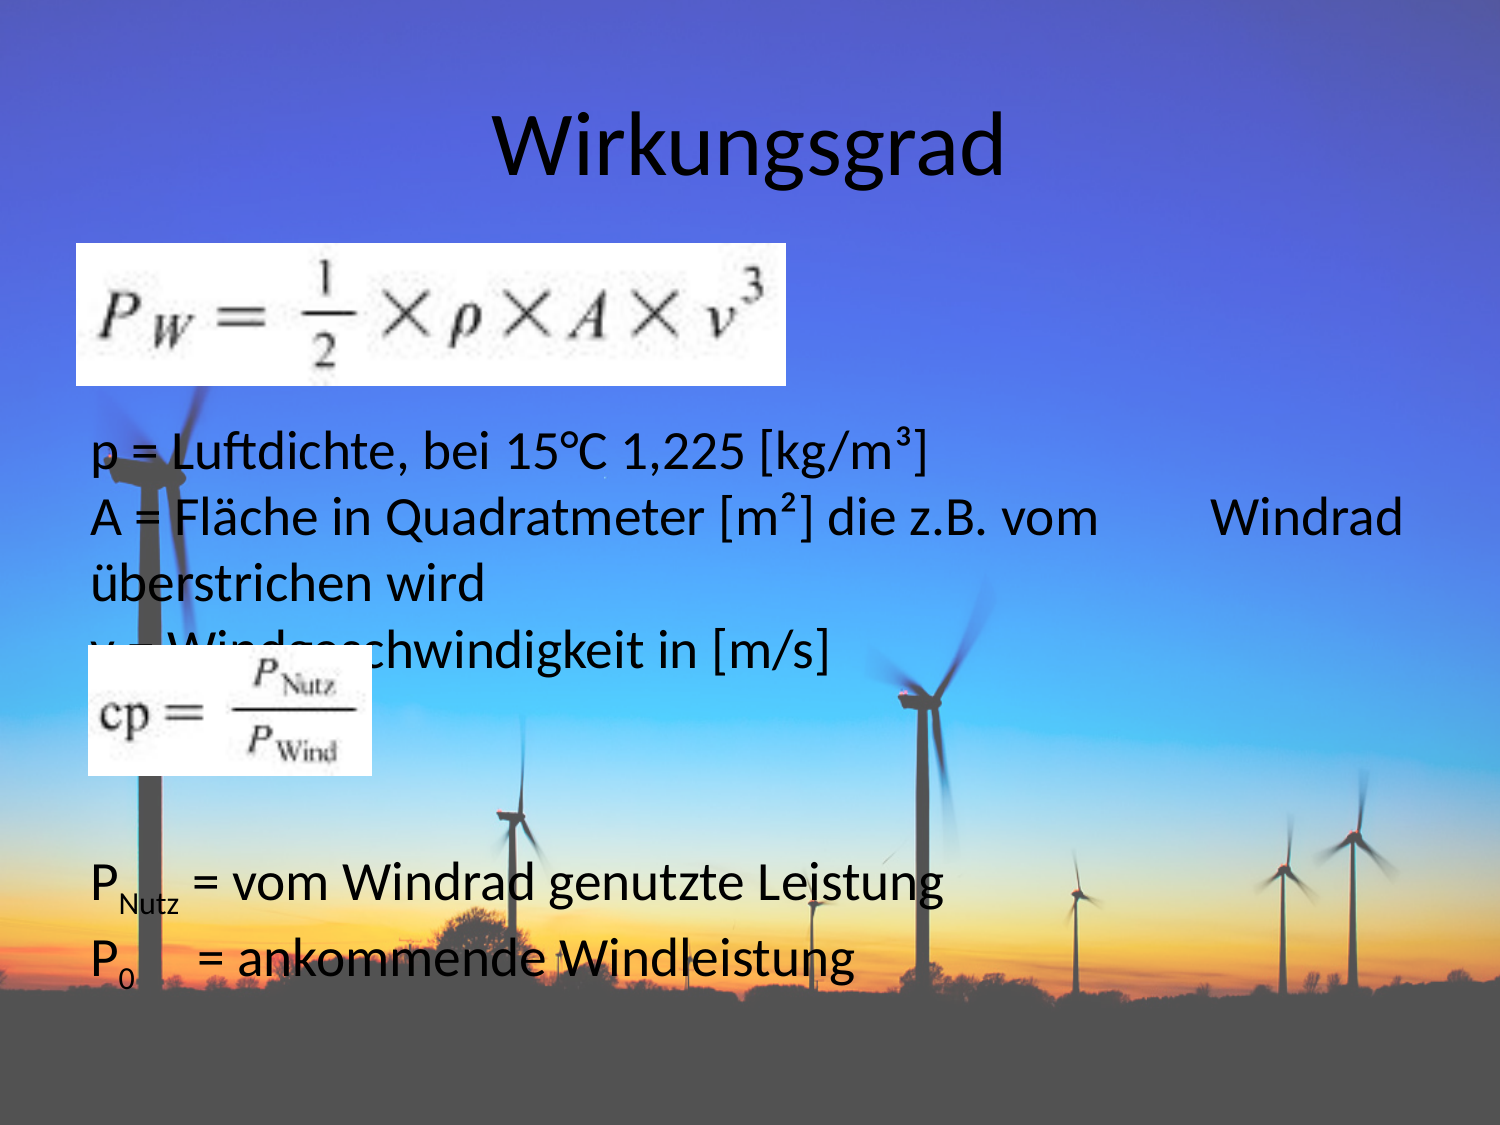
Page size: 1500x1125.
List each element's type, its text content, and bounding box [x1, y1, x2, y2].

picture [88, 644, 373, 776]
list p = Luftdichte, bei 15°C 1,225 [kg/m³] A = Fläche in Quadratmeter [m²] die z.B. vom Windrad überstrichen wird v = Windgeschwindigkeit in [m/s] PNutz = vom Windrad genutzte Leistung P0 = ankommende Windleistung [75, 262, 1425, 1005]
picture [76, 243, 786, 387]
title Wirkungsgrad [75, 45, 1425, 233]
